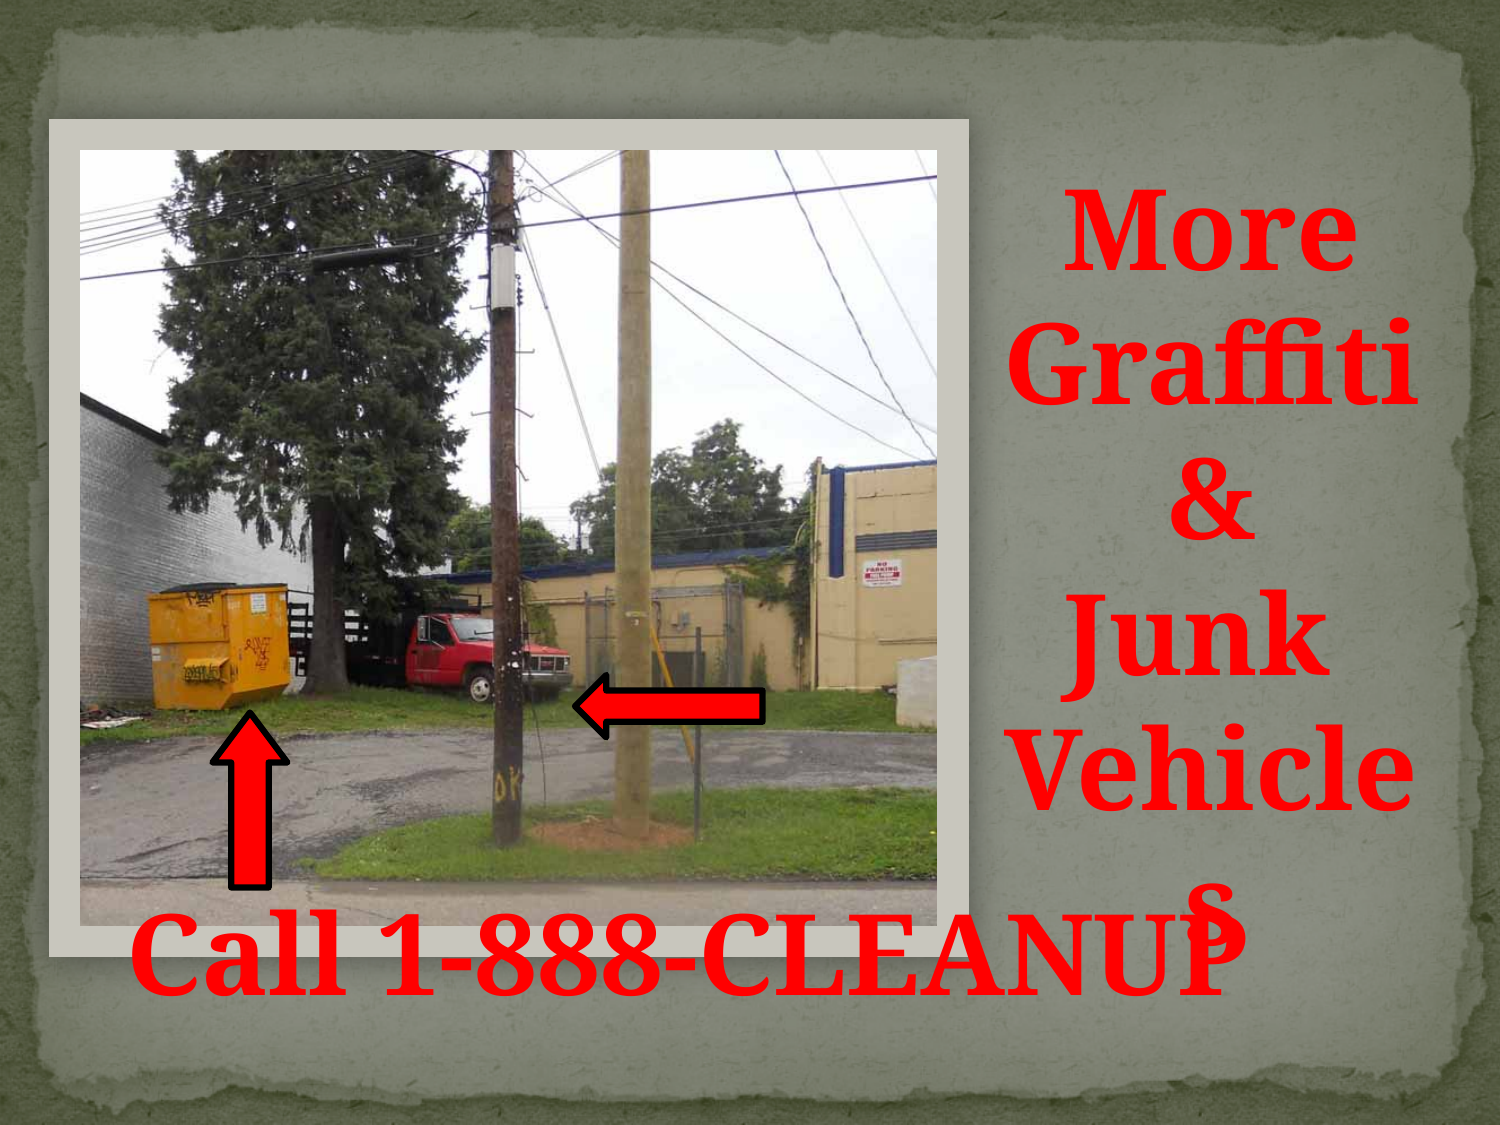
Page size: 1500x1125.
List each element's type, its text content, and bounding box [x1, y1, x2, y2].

text_box Call 1-888-CLEANUP [110, 874, 1266, 1025]
text_box More Graffiti & Junk Vehicles [975, 149, 1449, 975]
picture [80, 150, 937, 926]
